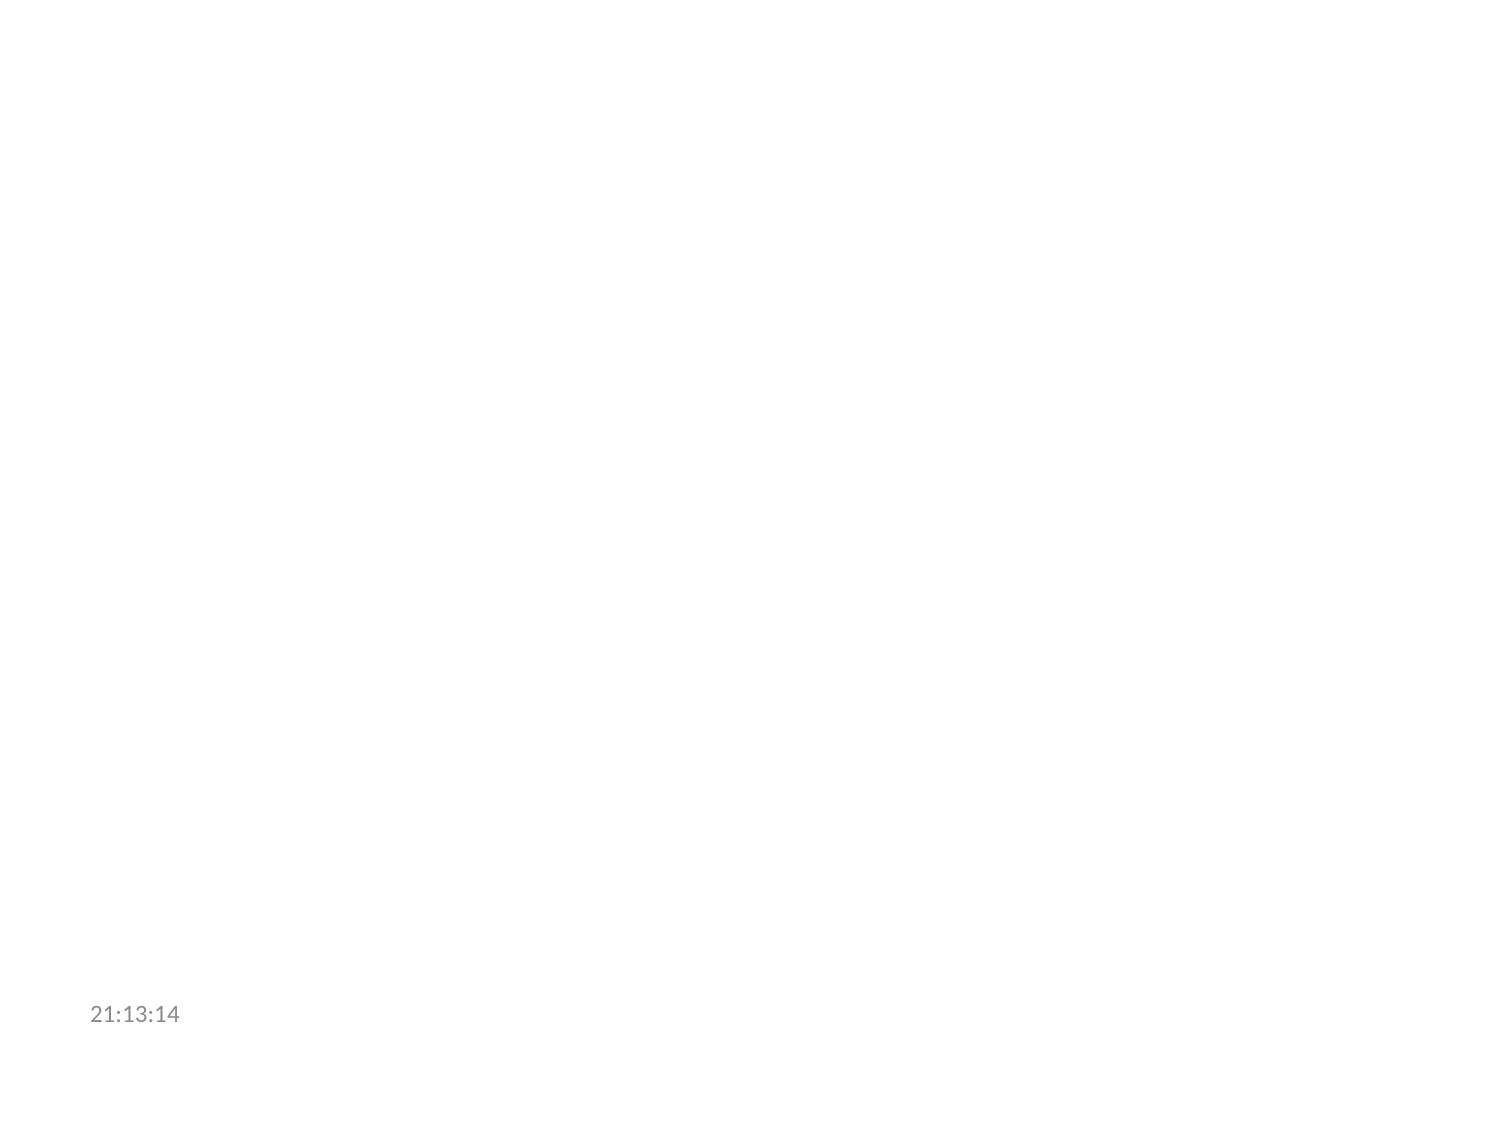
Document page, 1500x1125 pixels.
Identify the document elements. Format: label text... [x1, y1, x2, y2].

text_box 15:35:09 [75, 982, 425, 1043]
